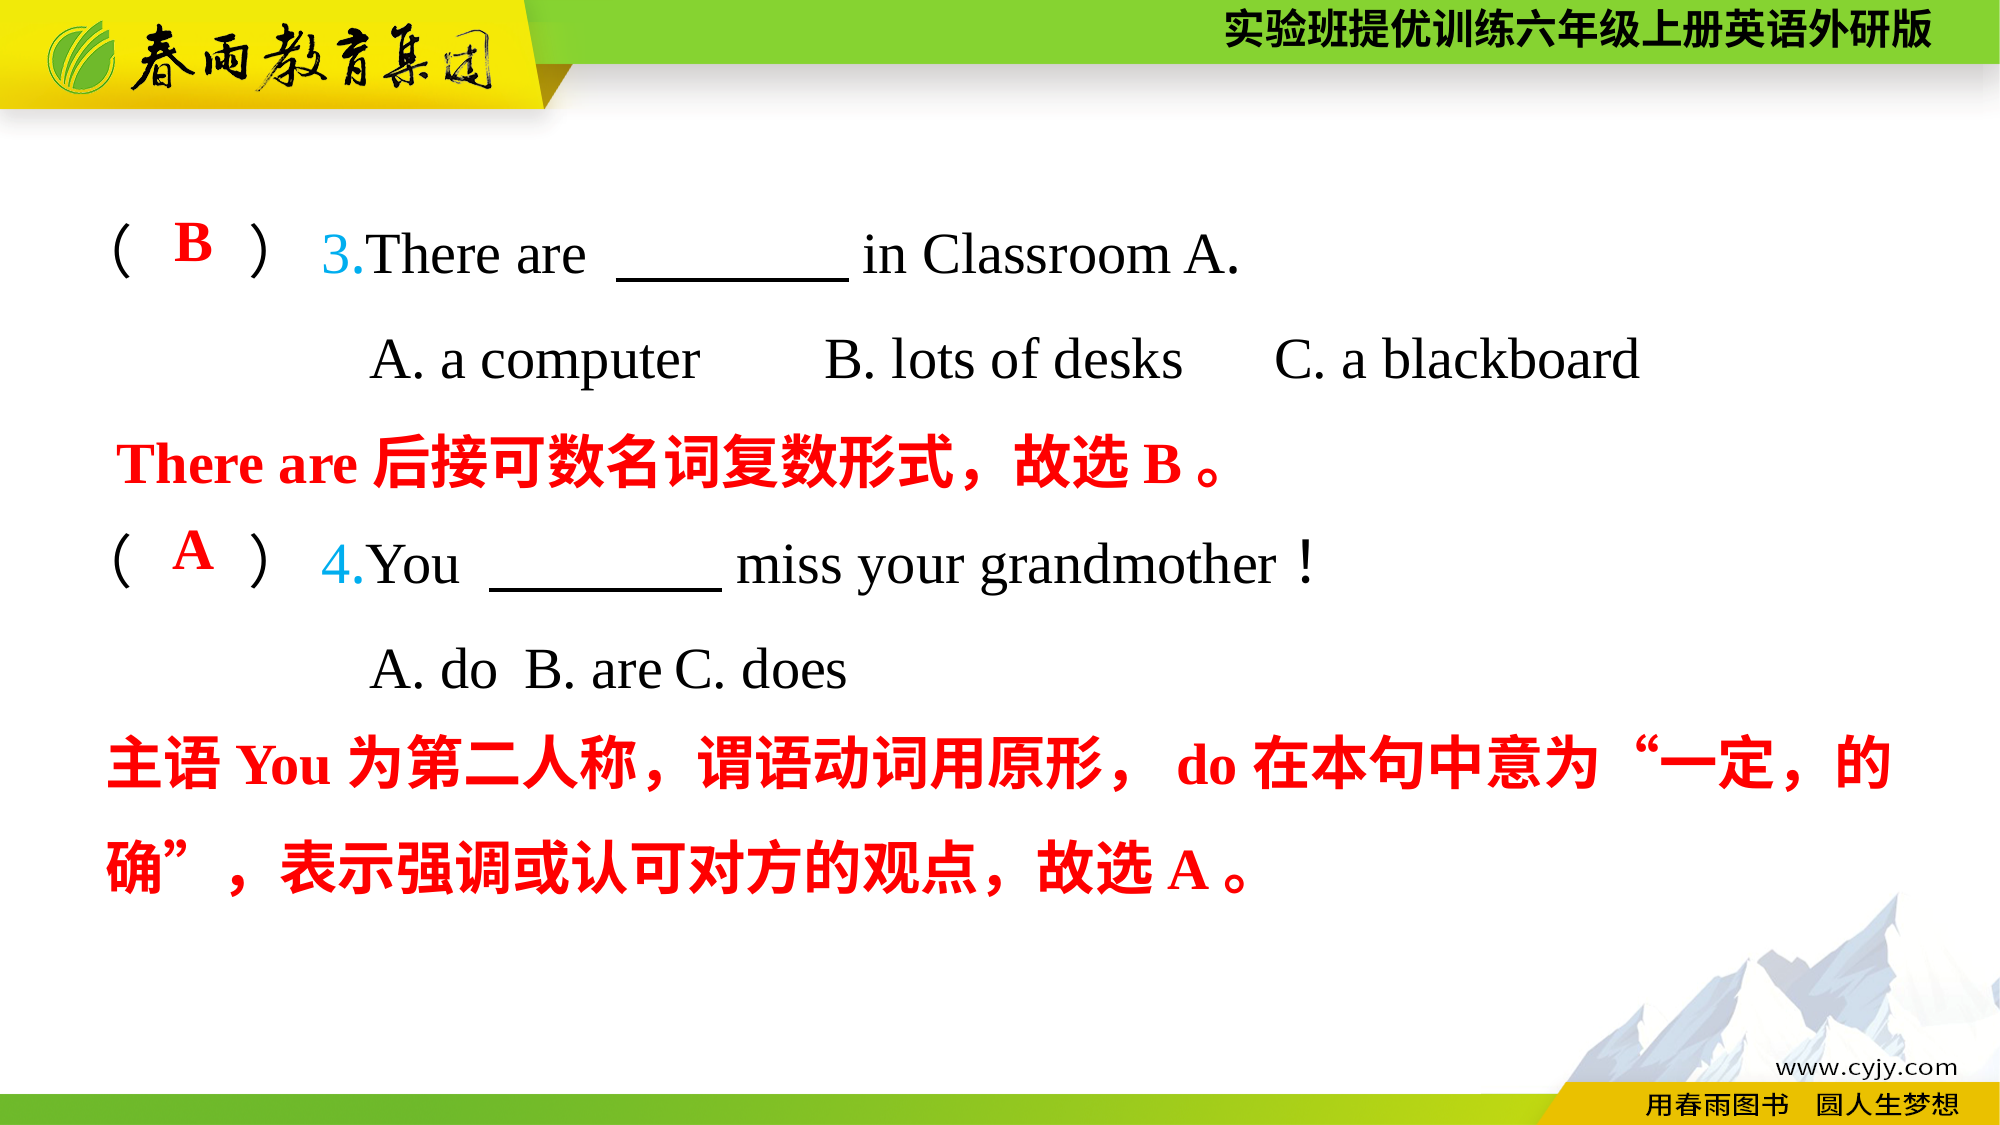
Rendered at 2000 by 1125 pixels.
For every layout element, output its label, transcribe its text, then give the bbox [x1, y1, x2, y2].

text_box A [158, 504, 245, 589]
list （ ）3.There are in Classroom A. A. a computer B. lots of desks C. a blackboard [59, 172, 1944, 400]
text_box 主语You为第二人称，谓语动词用原形，do在本句中意为“一定，的 确”，表示强调或认可对方的观点，故选A。 [90, 683, 1941, 909]
text_box B [160, 195, 229, 281]
text_box There are后接可数名词复数形式，故选B。 [102, 382, 1331, 482]
picture [0, 0, 2000, 1125]
text_box （ ）4.You miss your grandmother！ A. do B. are C. does [59, 482, 1944, 708]
